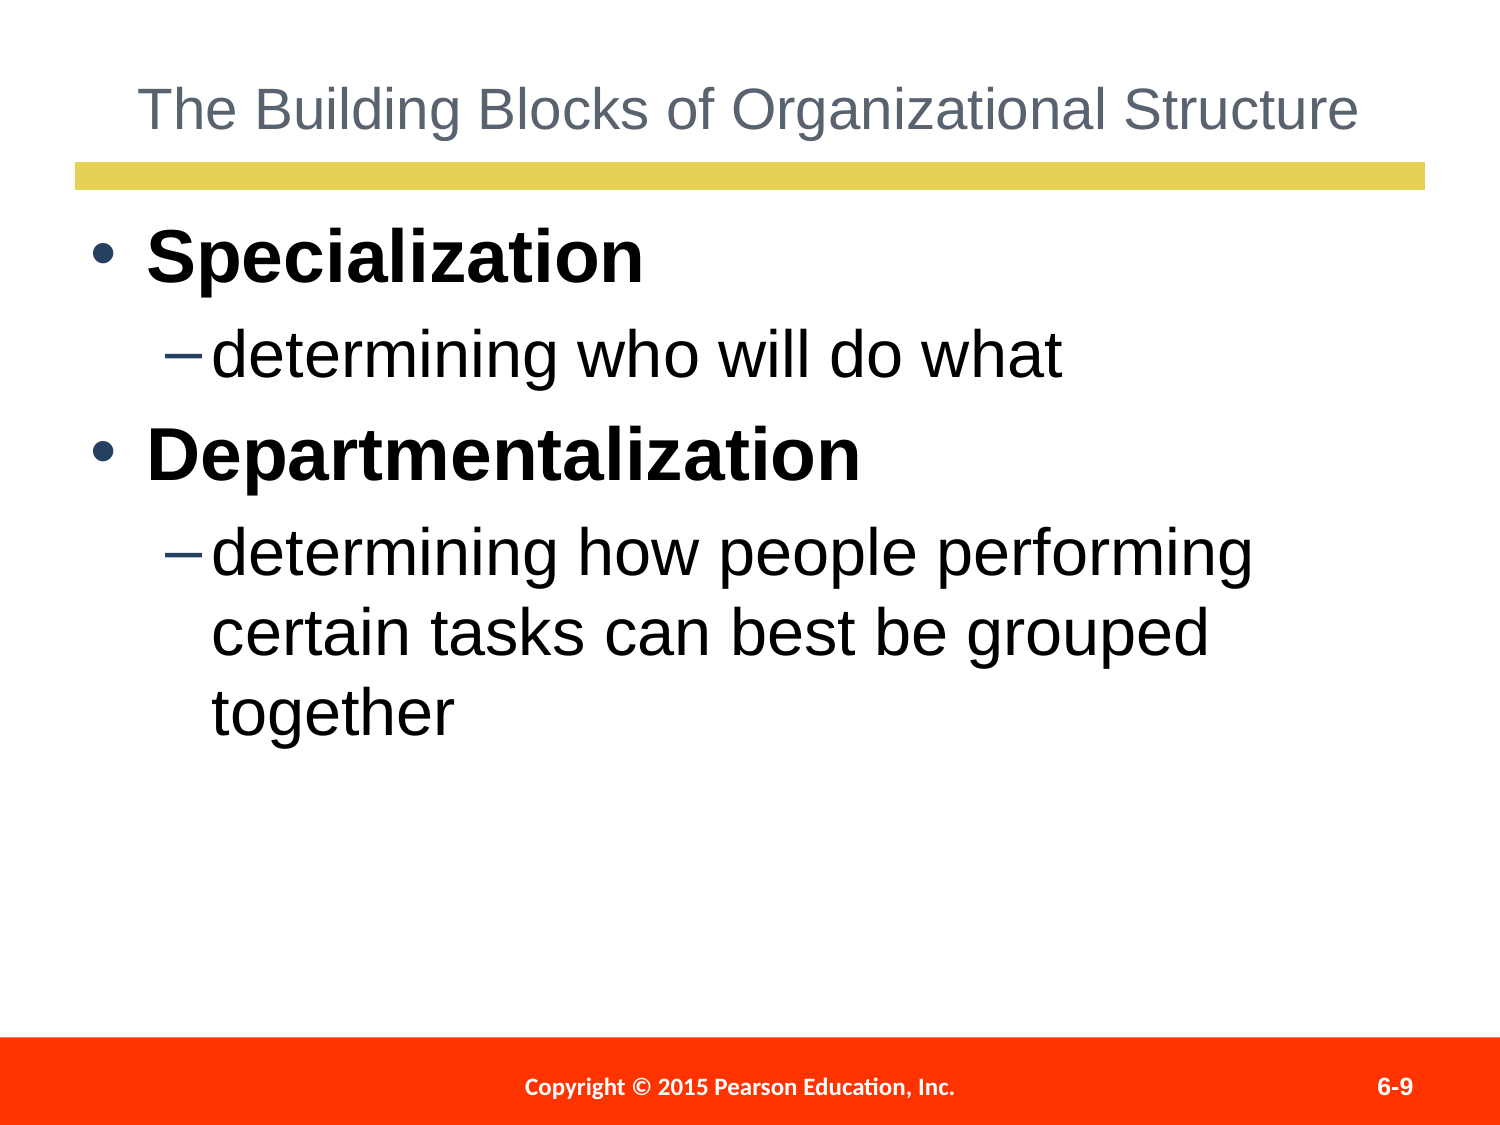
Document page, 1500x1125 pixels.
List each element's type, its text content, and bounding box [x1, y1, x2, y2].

list Specialization determining who will do what Departmentalization determining how people performing certain tasks can best be grouped together [74, 199, 1426, 1006]
title The Building Blocks of Organizational Structure [74, 12, 1426, 199]
